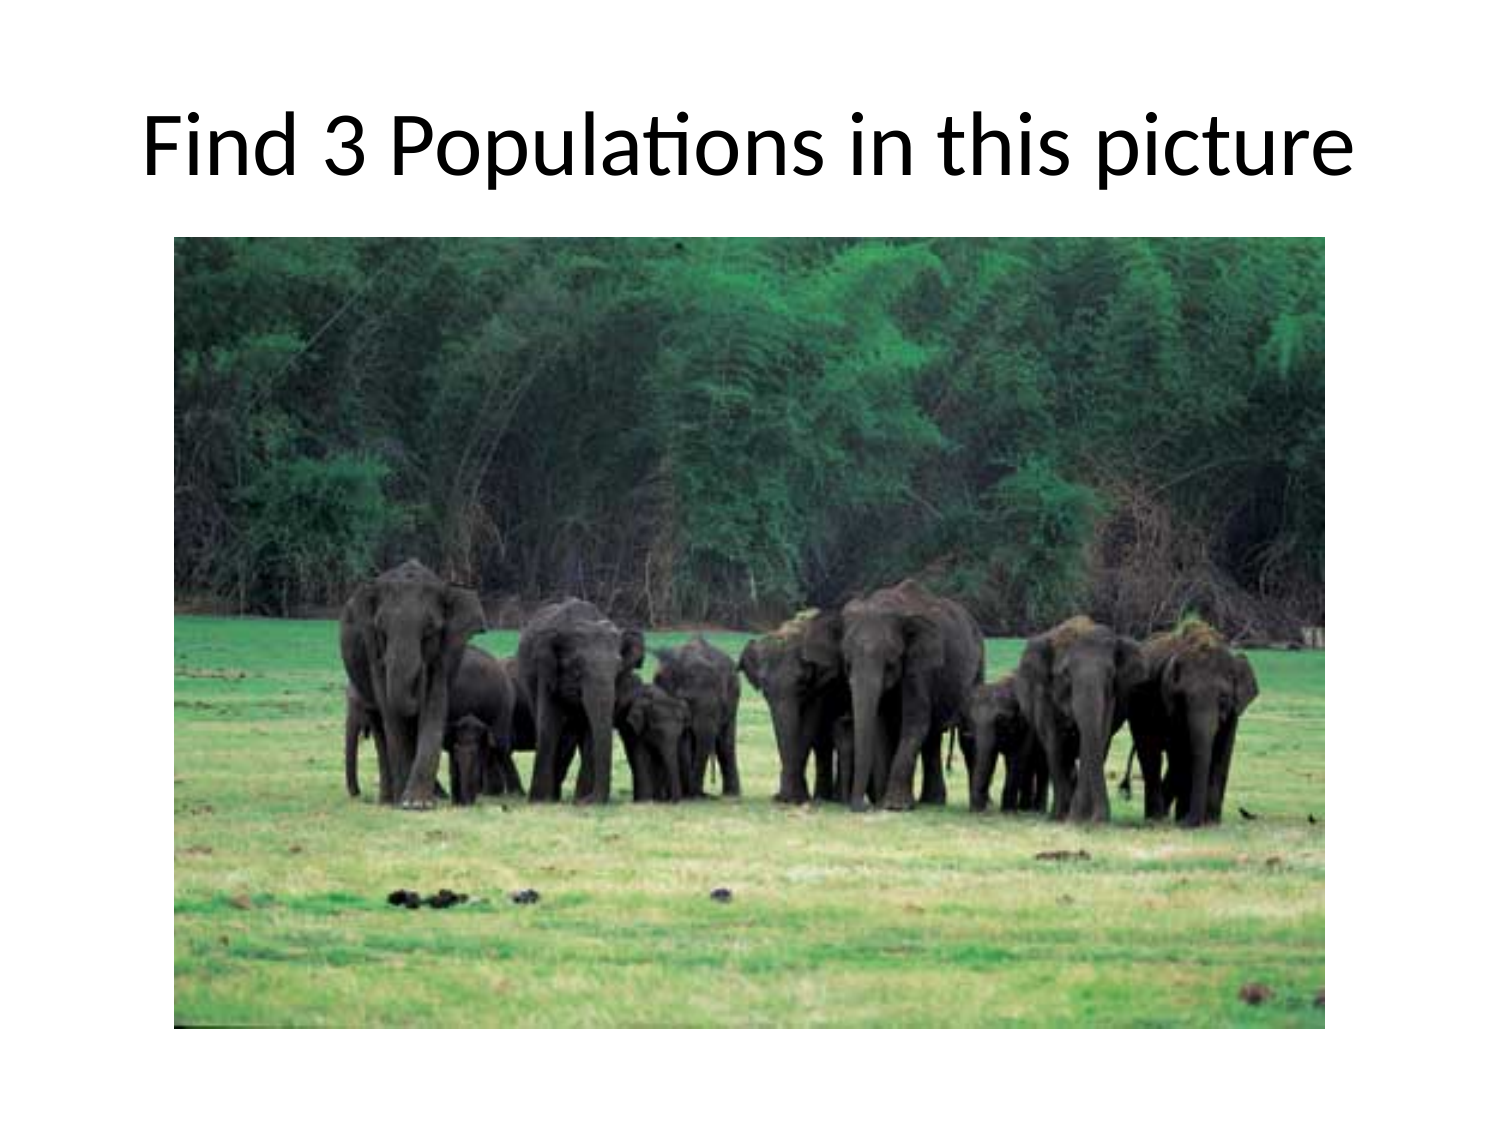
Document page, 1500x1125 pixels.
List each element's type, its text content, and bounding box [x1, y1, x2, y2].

title Find 3 Populations in this picture [75, 45, 1425, 233]
picture [174, 237, 1326, 1029]
